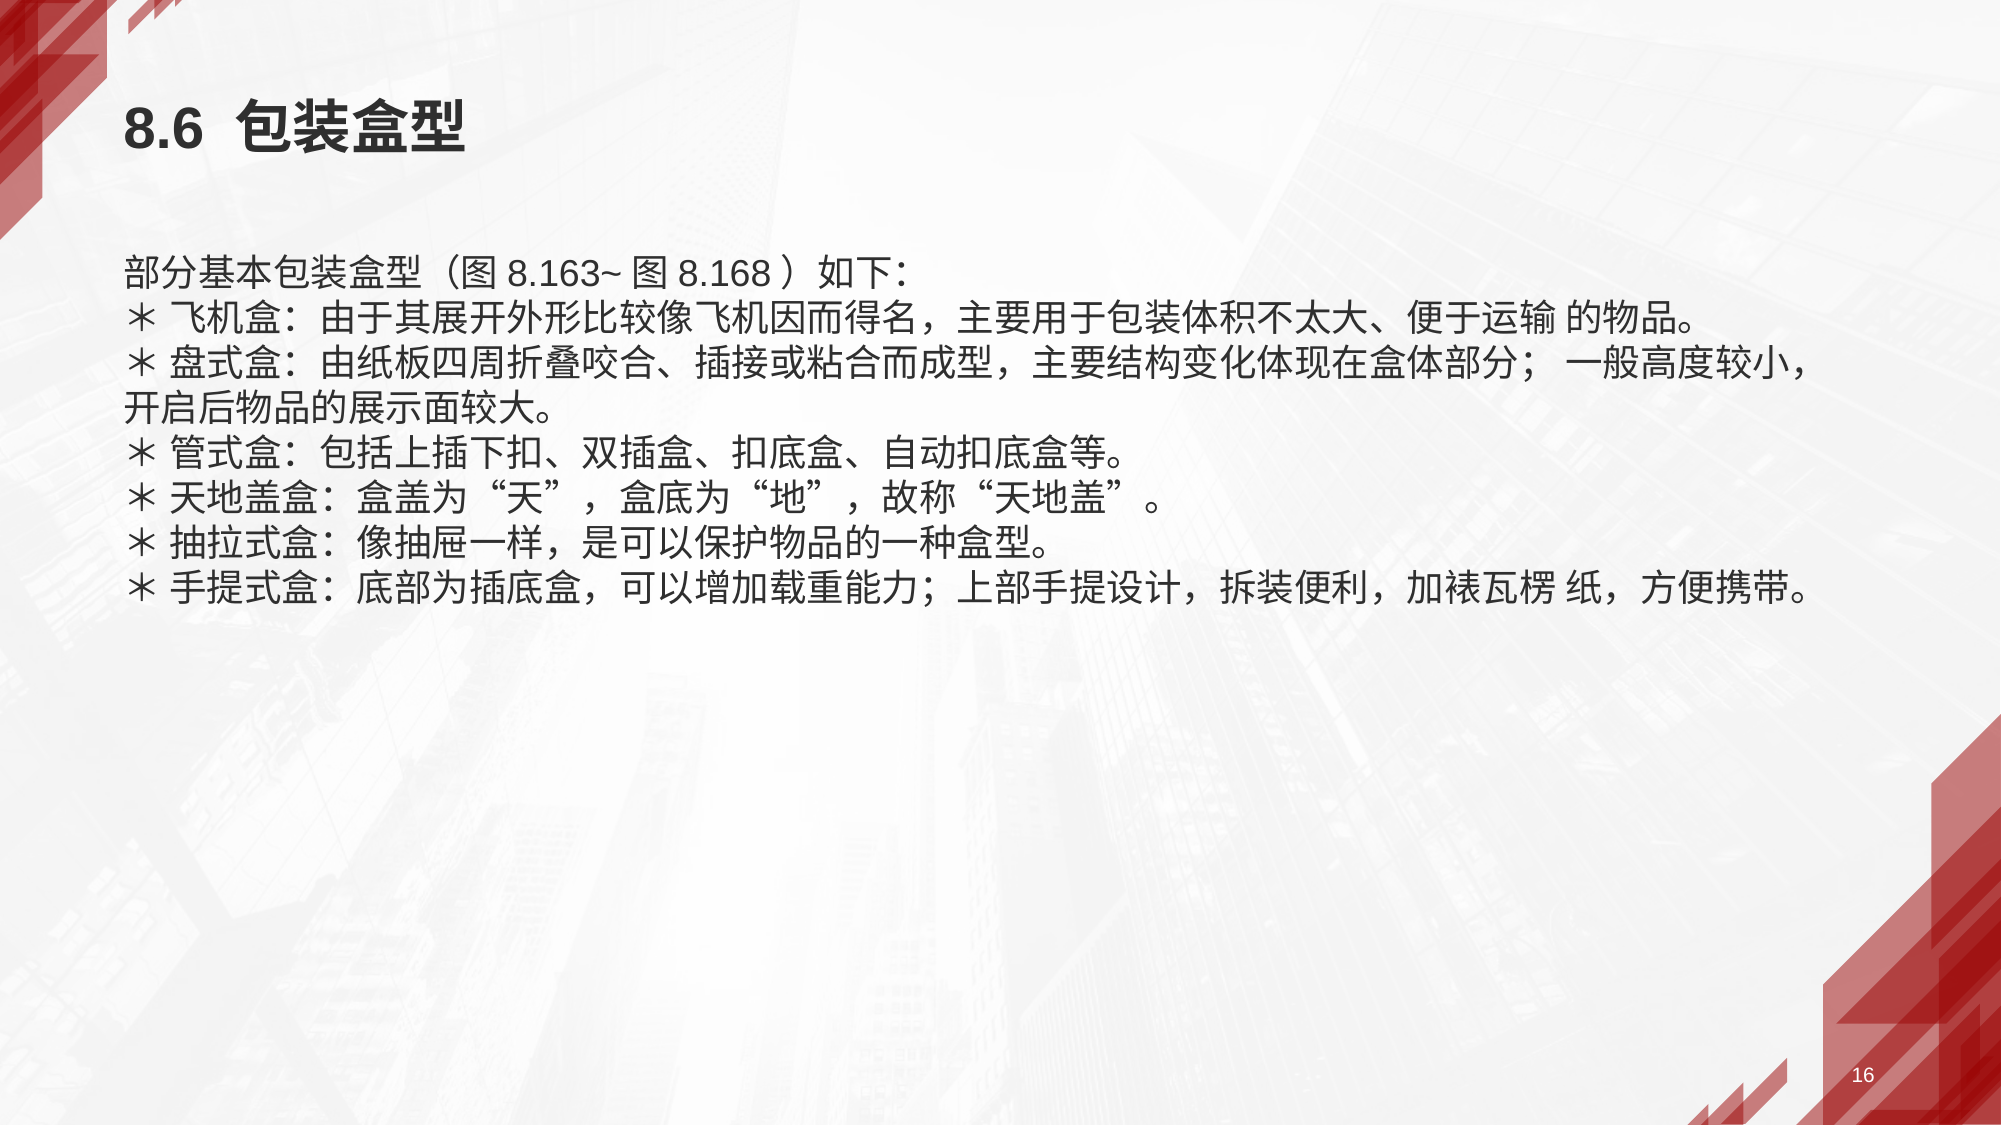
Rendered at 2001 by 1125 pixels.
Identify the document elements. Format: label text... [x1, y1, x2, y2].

slide_number 16 [1452, 1056, 1890, 1092]
title 8.6 包装盒型 [108, 81, 1890, 169]
text_box 部分基本包装盒型（图8.163~图8.168）如下： ＊ 飞机盒：由于其展开外形比较像飞机因而得名，主要用于包装体积不太大、便于运输 的物品。 ＊ 盘式盒：由纸板四周折叠咬合、插接或粘合而成型，主要结构变化体现在盒体部分； 一般高度较小，开启后物品的展示面较大。 ＊ 管式盒：包括上插下扣、双插盒、扣底盒、自动扣底盒等。 ＊ 天地盖盒：盒盖为“天”，盒底为“地”，故称“天地盖”。 ＊ 抽拉式盒：像抽屉一样，是可以保护物品的一种盒型。 ＊ 手提式盒：底部为插底盒，可以增加载重能力；上部手提设计，拆装便利，加裱瓦楞 纸，方便携带。 [108, 241, 1867, 617]
